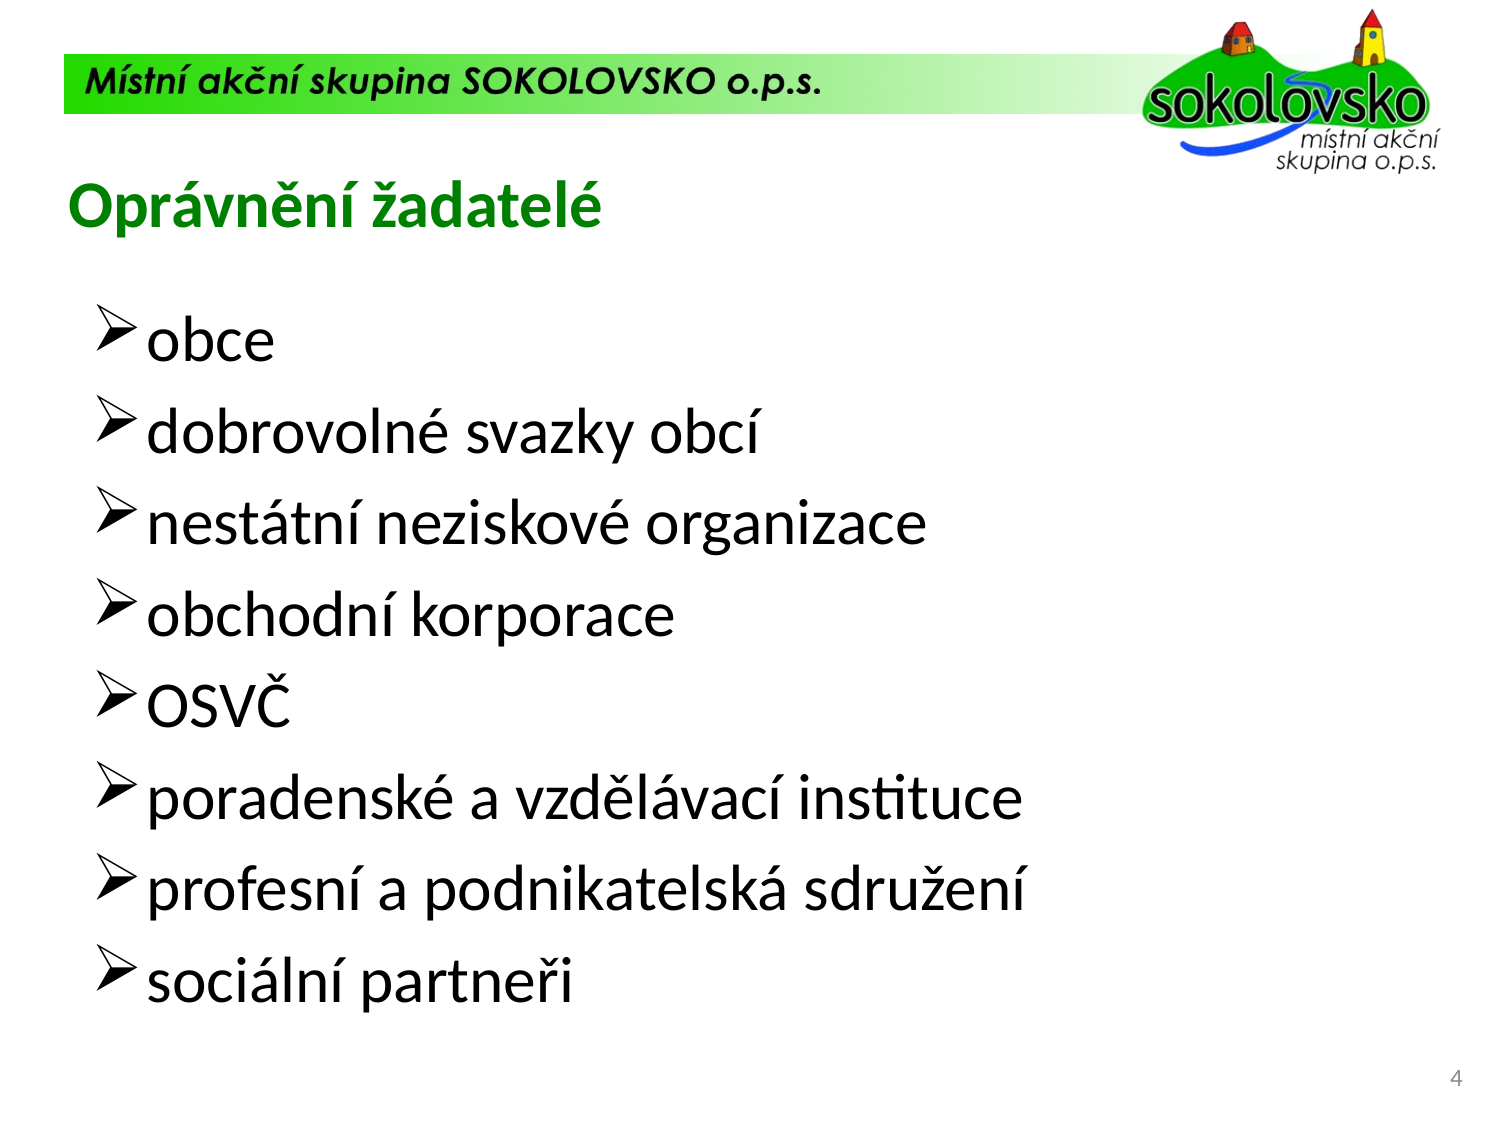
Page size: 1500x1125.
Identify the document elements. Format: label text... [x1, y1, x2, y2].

picture [64, 0, 1455, 197]
slide_number 4 [1128, 1046, 1478, 1107]
list obce dobrovolné svazky obcí nestátní neziskové organizace obchodní korporace OSVČ poradenské a vzdělávací instituce profesní a podnikatelská sdružení sociální partneři [76, 288, 1424, 1024]
title Oprávnění žadatelé [53, 137, 1404, 266]
